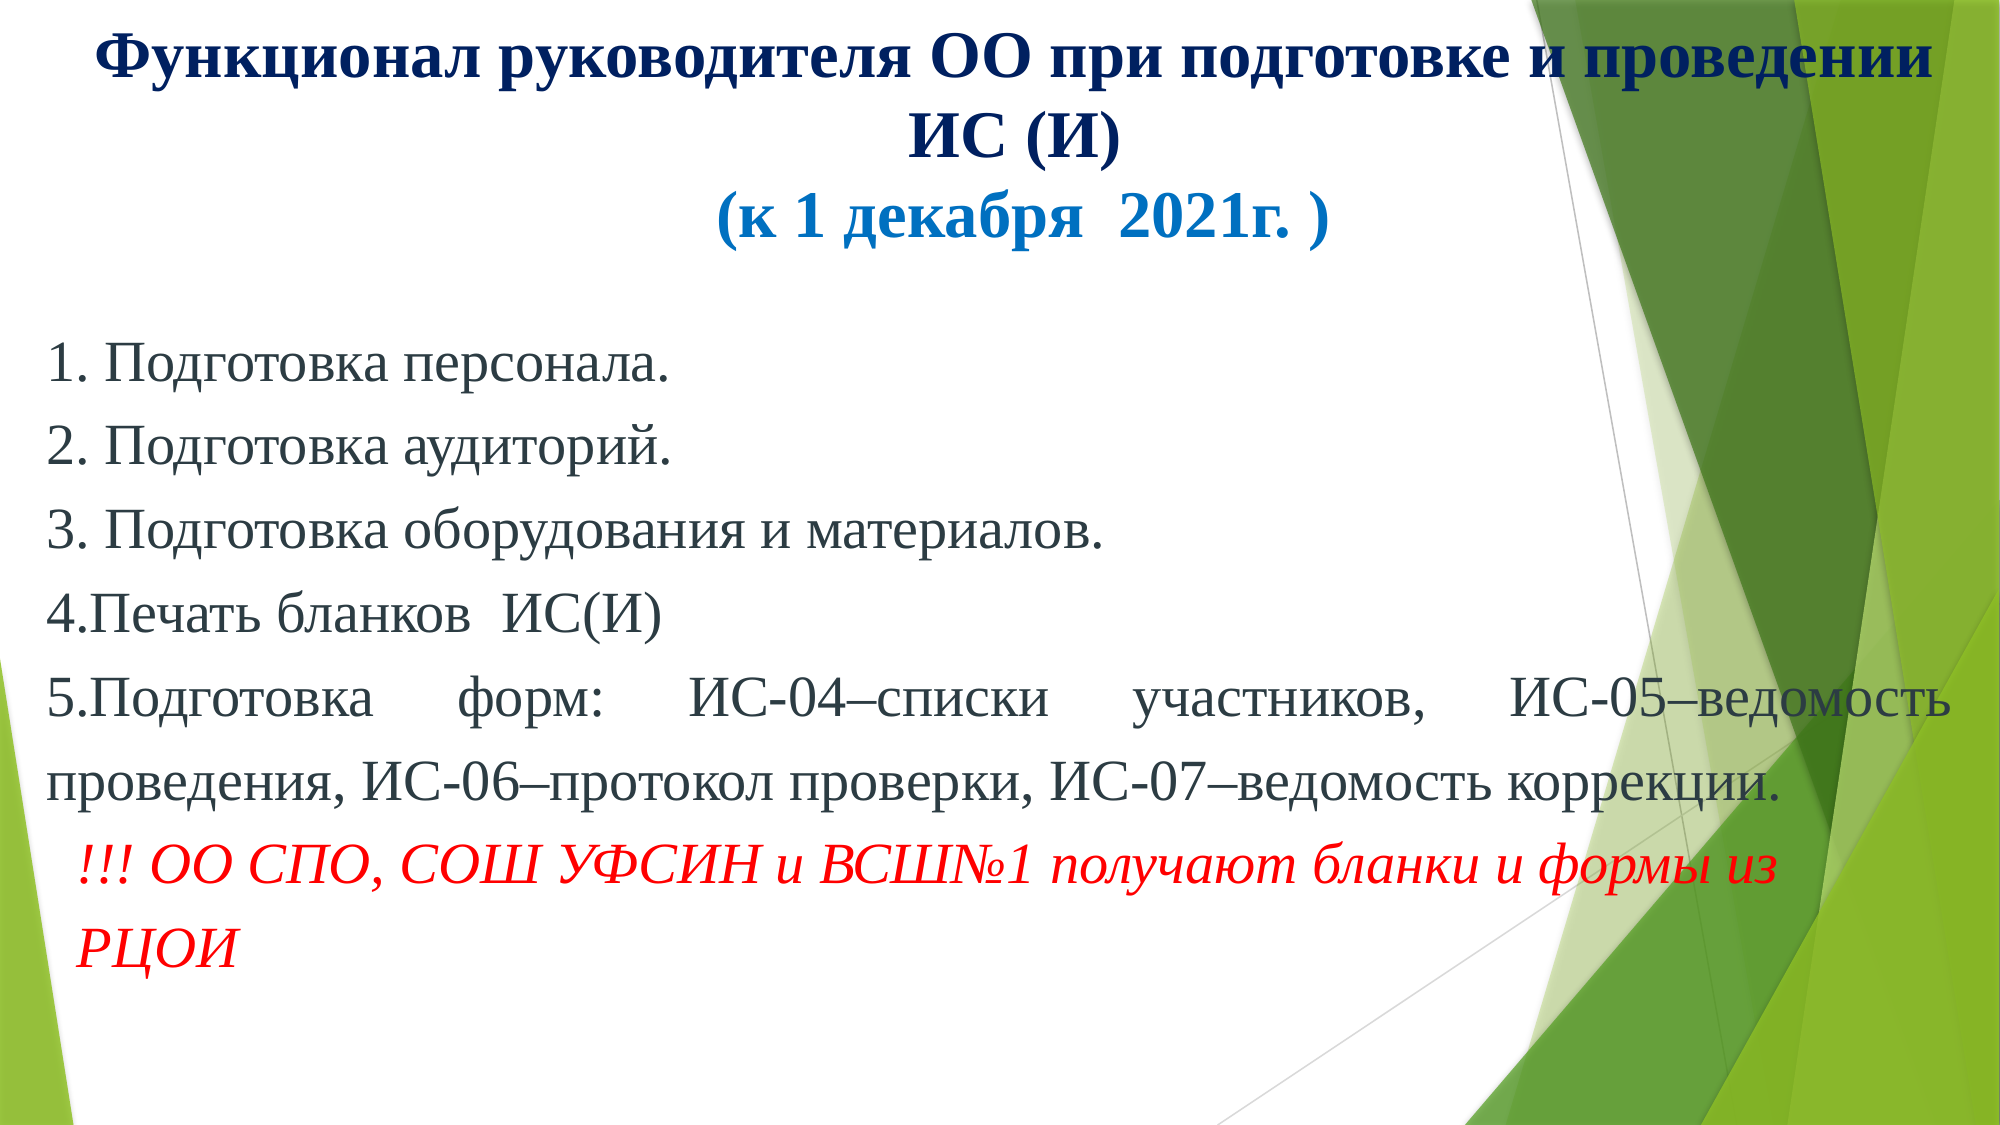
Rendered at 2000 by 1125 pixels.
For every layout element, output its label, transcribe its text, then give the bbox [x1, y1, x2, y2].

list 1. Подготовка персонала. 2. Подготовка аудиторий. 3. Подготовка оборудования и материалов. 4.Печать бланков ИС(И) 5.Подготовка форм: ИС-04–списки участников, ИС-05–ведомость проведения, ИС-06–протокол проверки, ИС-07–ведомость коррекции. !!! ОО СПО, СОШ УФСИН и ВСШ№1 получают бланки и формы из РЦОИ [31, 125, 1969, 1085]
title Функционал руководителя ОО при подготовке и проведении ИС (И) (к 1 декабря 2021г. ) [31, 3, 2000, 145]
